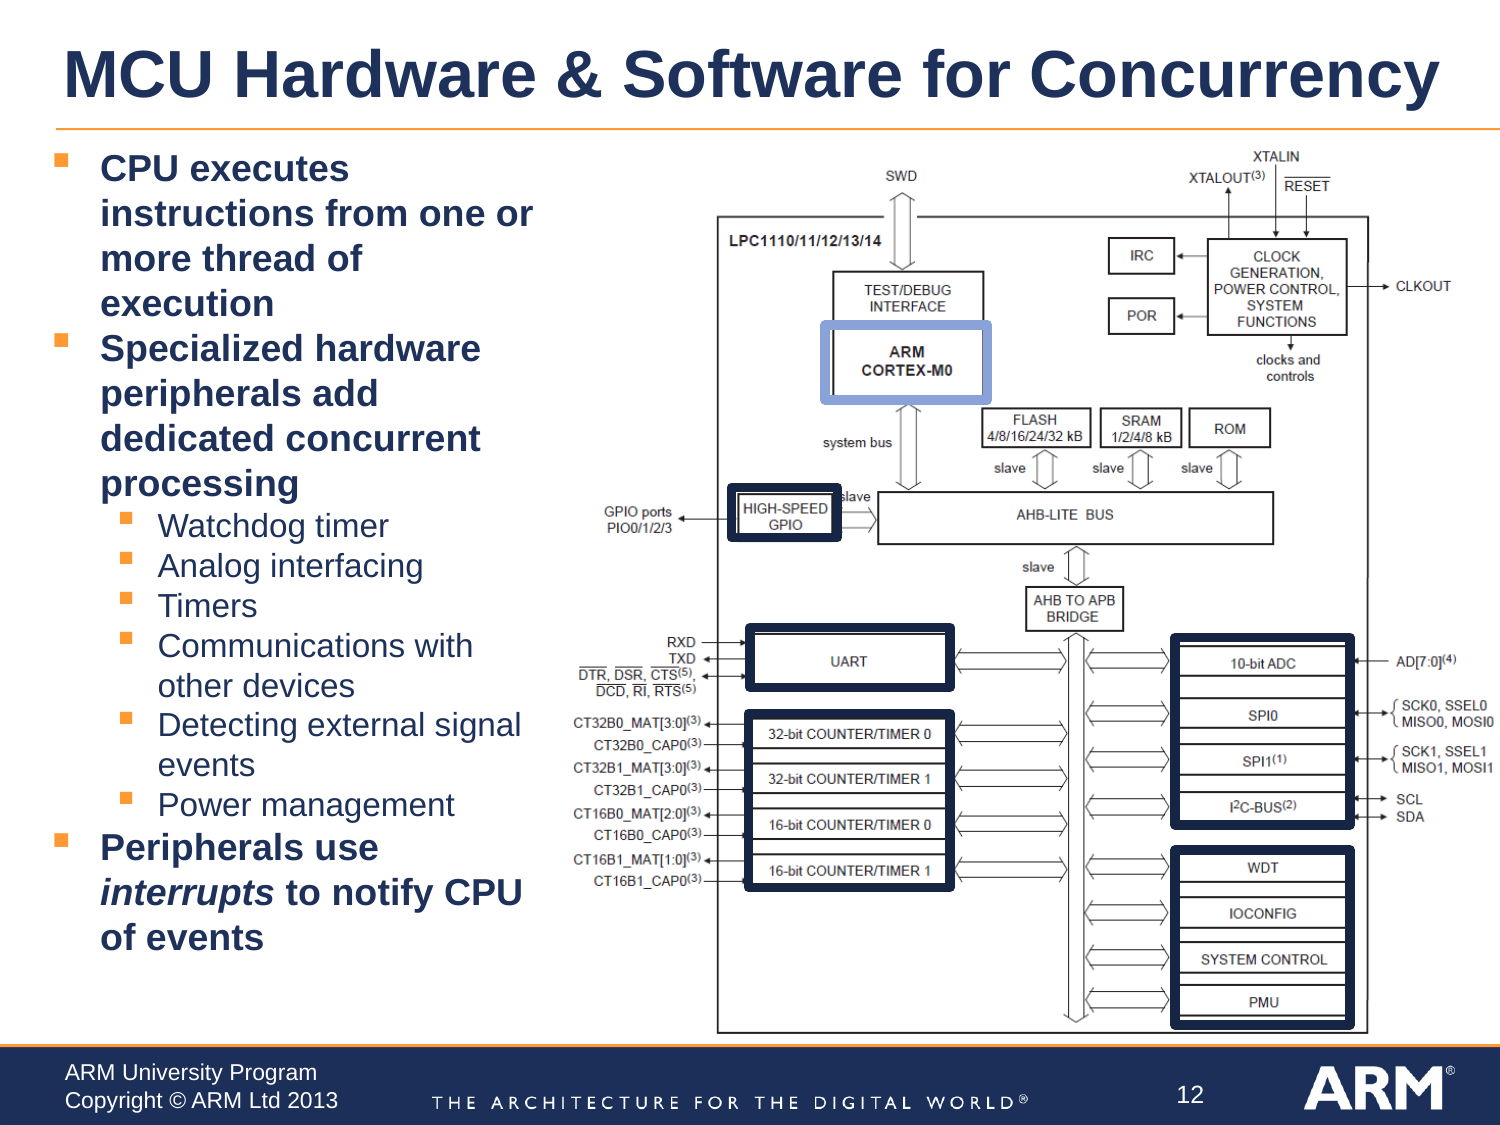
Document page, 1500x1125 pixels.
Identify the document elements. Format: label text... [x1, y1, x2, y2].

picture [567, 137, 1496, 1038]
picture [302, 1101, 309, 1107]
picture [84, 1101, 91, 1107]
list CPU executes instructions from one or more thread of execution Specialized hardware peripherals add dedicated concurrent processing Watchdog timer Analog interfacing Timers Communications with other devices Detecting external signal events Power management Peripherals use interrupts to notify CPU of events [37, 137, 551, 1101]
title MCU Hardware & Software for Concurrency [49, 1, 1500, 141]
picture [0, 1048, 1500, 1125]
